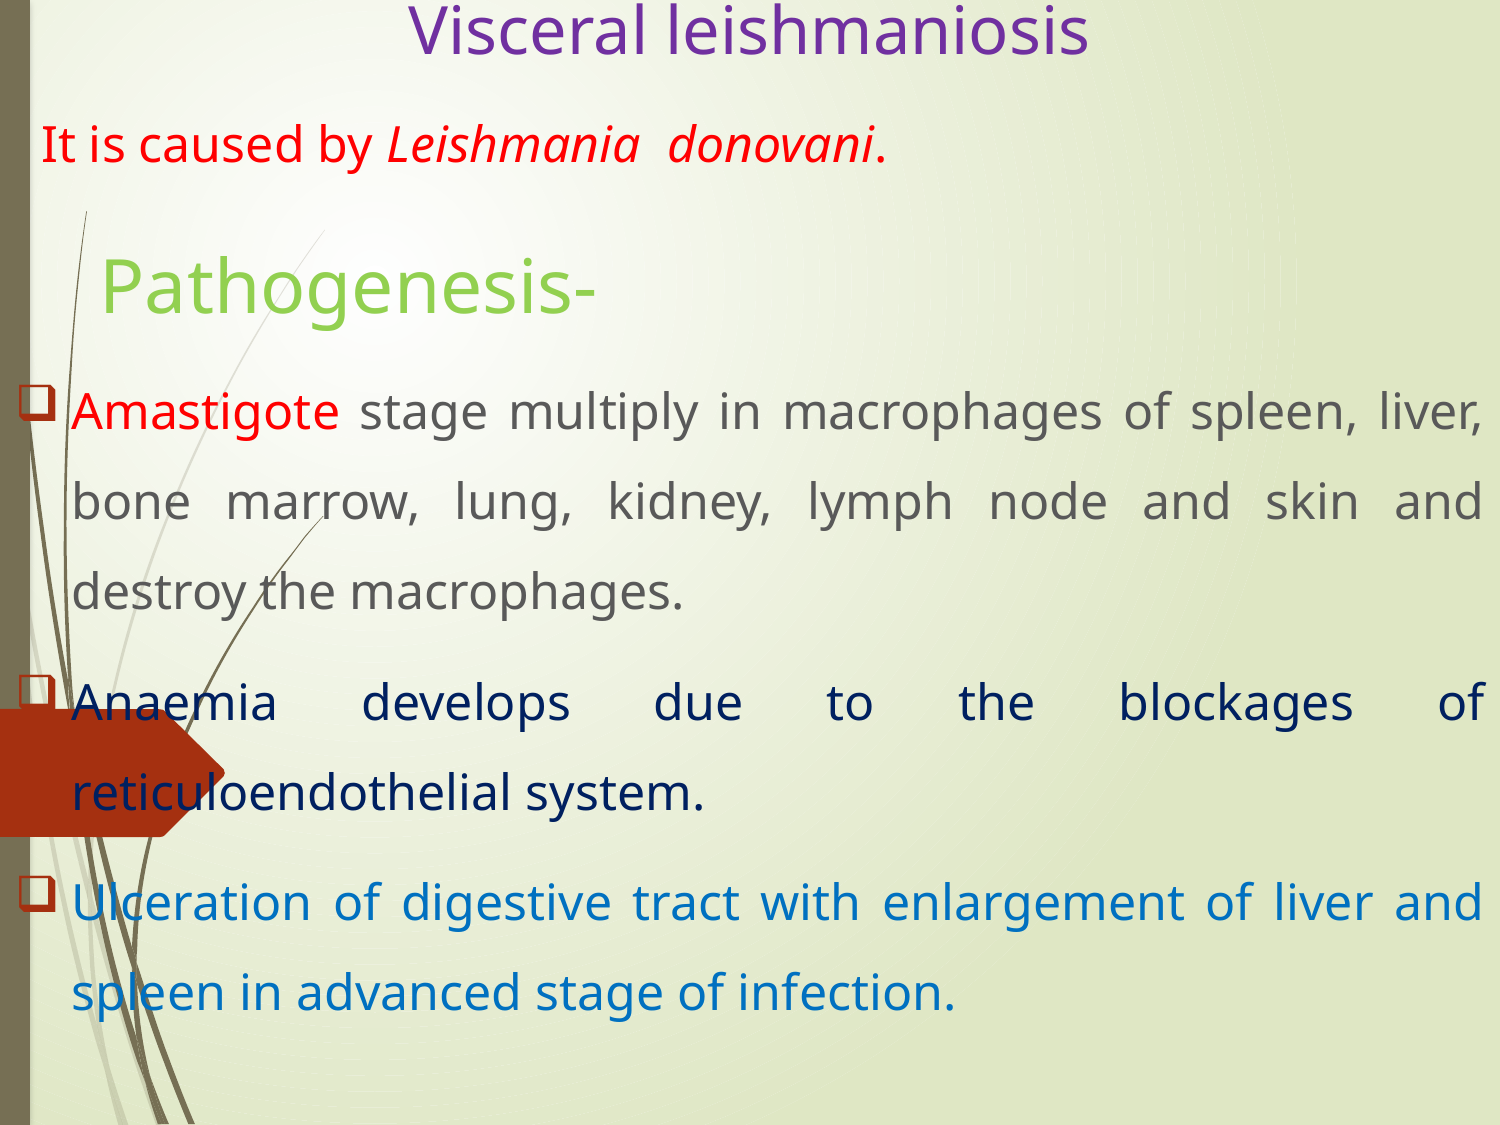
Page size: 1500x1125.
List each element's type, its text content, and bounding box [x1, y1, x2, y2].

title Visceral leishmaniosis [0, 0, 1500, 75]
subtitle It is caused by Leishmania donovani. Pathogenesis- Amastigote stage multiply in macrophages of spleen, liver, bone marrow, lung, kidney, lymph node and skin and destroy the macrophages. Anaemia develops due to the blockages of reticuloendothelial system. Ulceration of digestive tract with enlargement of liver and spleen in advanced stage of infection. [0, 75, 1500, 1125]
